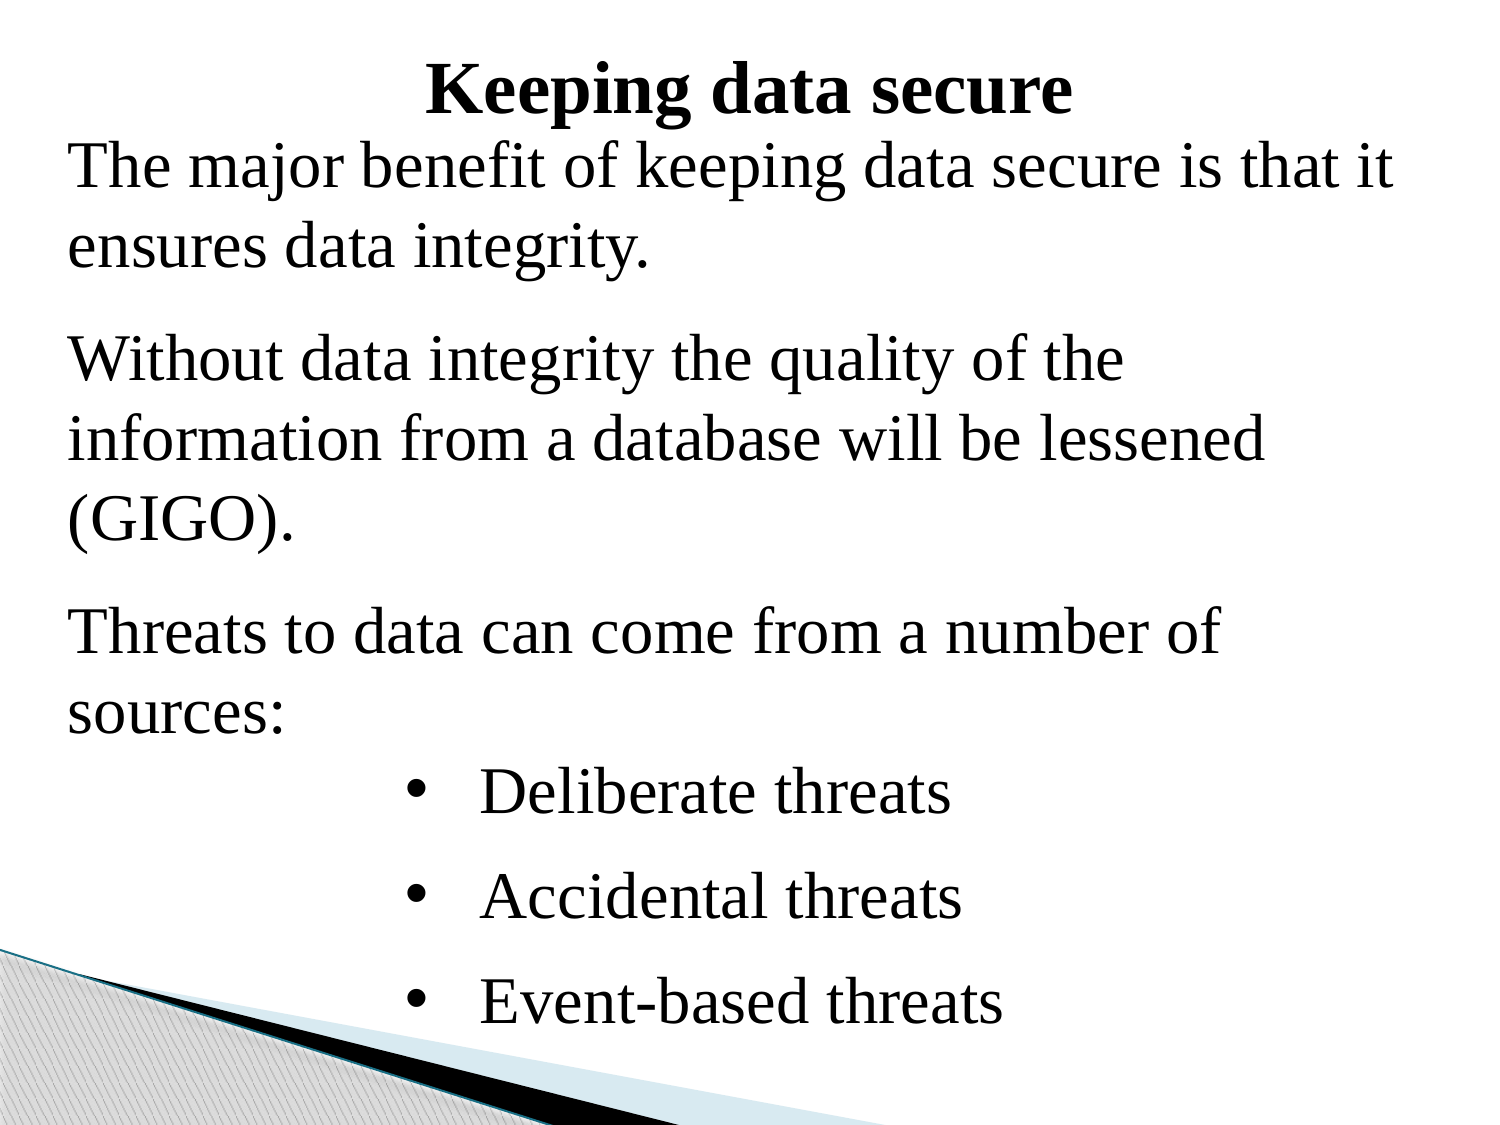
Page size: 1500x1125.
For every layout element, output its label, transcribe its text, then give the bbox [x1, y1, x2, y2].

text_box The major benefit of keeping data secure is that it ensures data integrity. Without data integrity the quality of the information from a database will be lessened (GIGO). Threats to data can come from a number of sources: Deliberate threats Accidental threats Event-based threats [53, 113, 1436, 1045]
text_box Keeping data secure [41, 31, 1459, 136]
